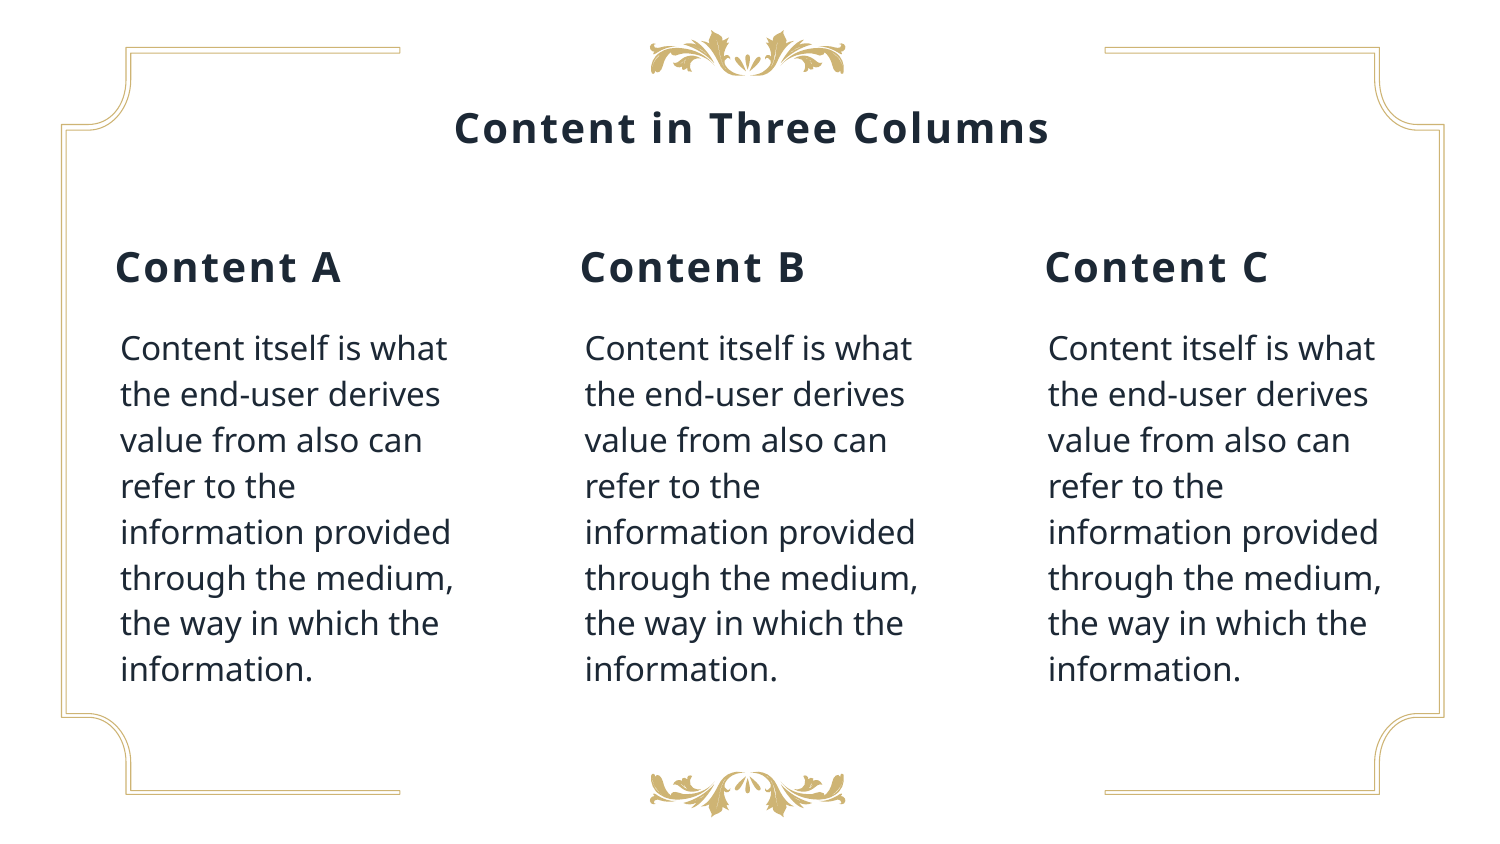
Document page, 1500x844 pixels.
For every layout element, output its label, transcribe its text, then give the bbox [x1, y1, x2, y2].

text_box Content in Three Columns [438, 94, 1065, 159]
text_box Content itself is what the end-user derives value from also can refer to the information provided through the medium, the way in which the information. [1033, 314, 1433, 696]
text_box Content C [1029, 233, 1284, 299]
text_box Content itself is what the end-user derives value from also can refer to the information provided through the medium, the way in which the information. [569, 314, 969, 696]
text_box Content B [564, 233, 820, 299]
text_box Content itself is what the end-user derives value from also can refer to the information provided through the medium, the way in which the information. [105, 314, 505, 696]
text_box Content A [99, 233, 356, 299]
